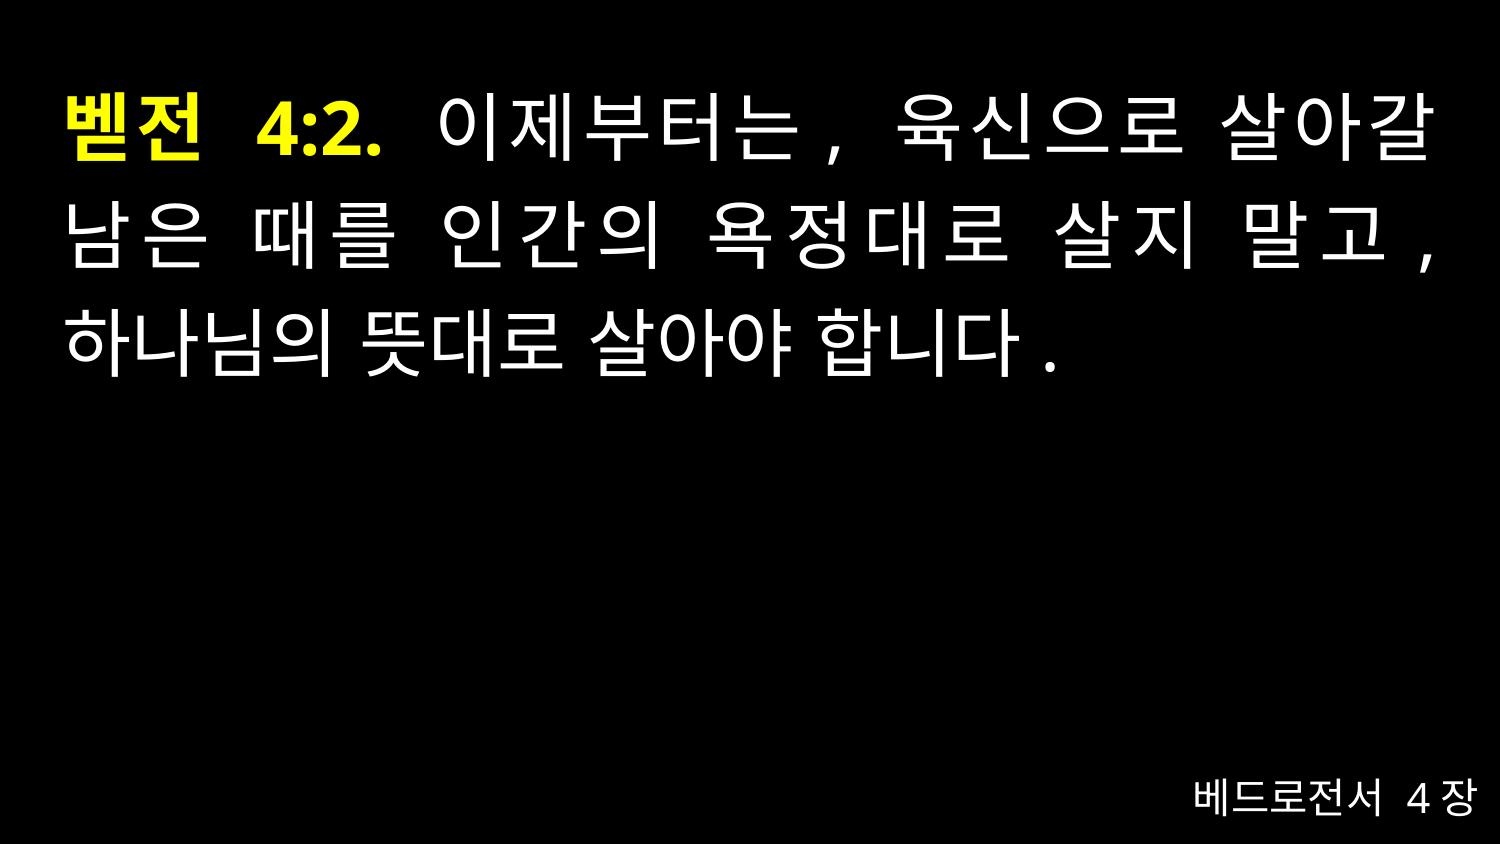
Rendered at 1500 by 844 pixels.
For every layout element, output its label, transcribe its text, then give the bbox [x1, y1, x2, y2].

subtitle 베드로전서 4장 [916, 770, 1500, 844]
title 벧전 4:2. 이제부터는, 육신으로 살아갈 남은 때를 인간의 욕정대로 살지 말고, 하나님의 뜻대로 살아야 합니다. [0, 0, 1500, 844]
